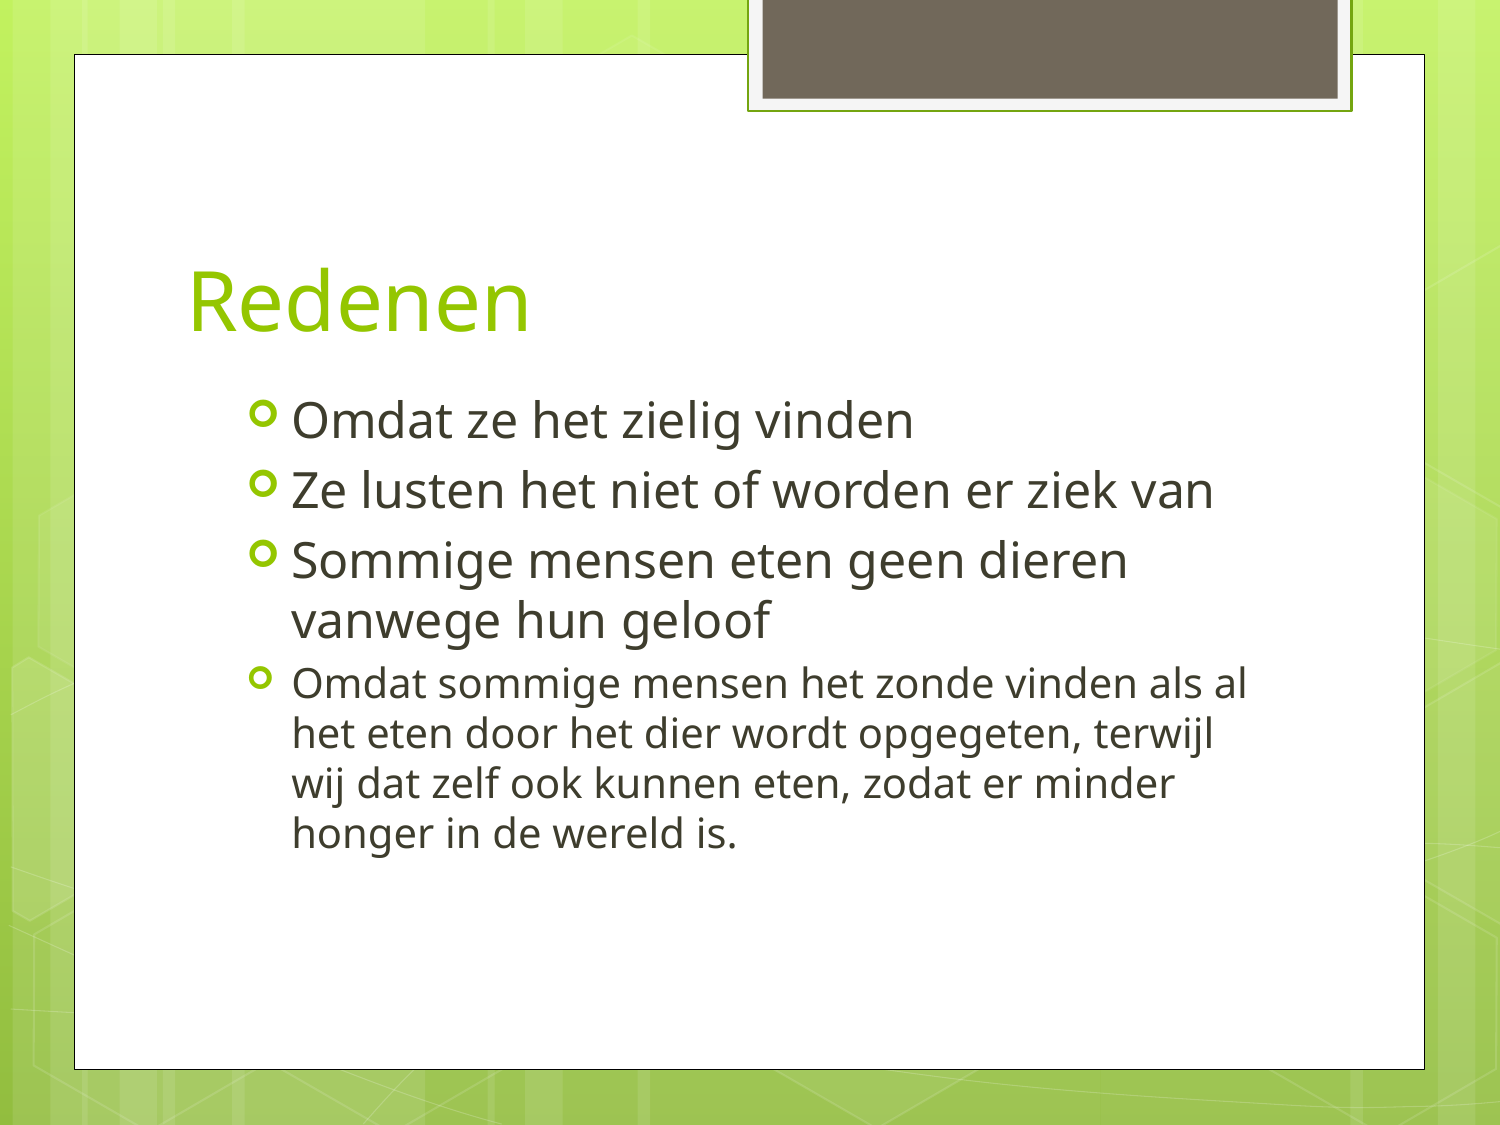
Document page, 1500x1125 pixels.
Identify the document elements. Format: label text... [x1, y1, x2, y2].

title Redenen [171, 168, 1324, 357]
list Omdat ze het zielig vinden Ze lusten het niet of worden er ziek van Sommige mensen eten geen dieren vanwege hun geloof Omdat sommige mensen het zonde vinden als al het eten door het dier wordt opgegeten, terwijl wij dat zelf ook kunnen eten, zodat er minder honger in de wereld is. [171, 381, 1283, 957]
